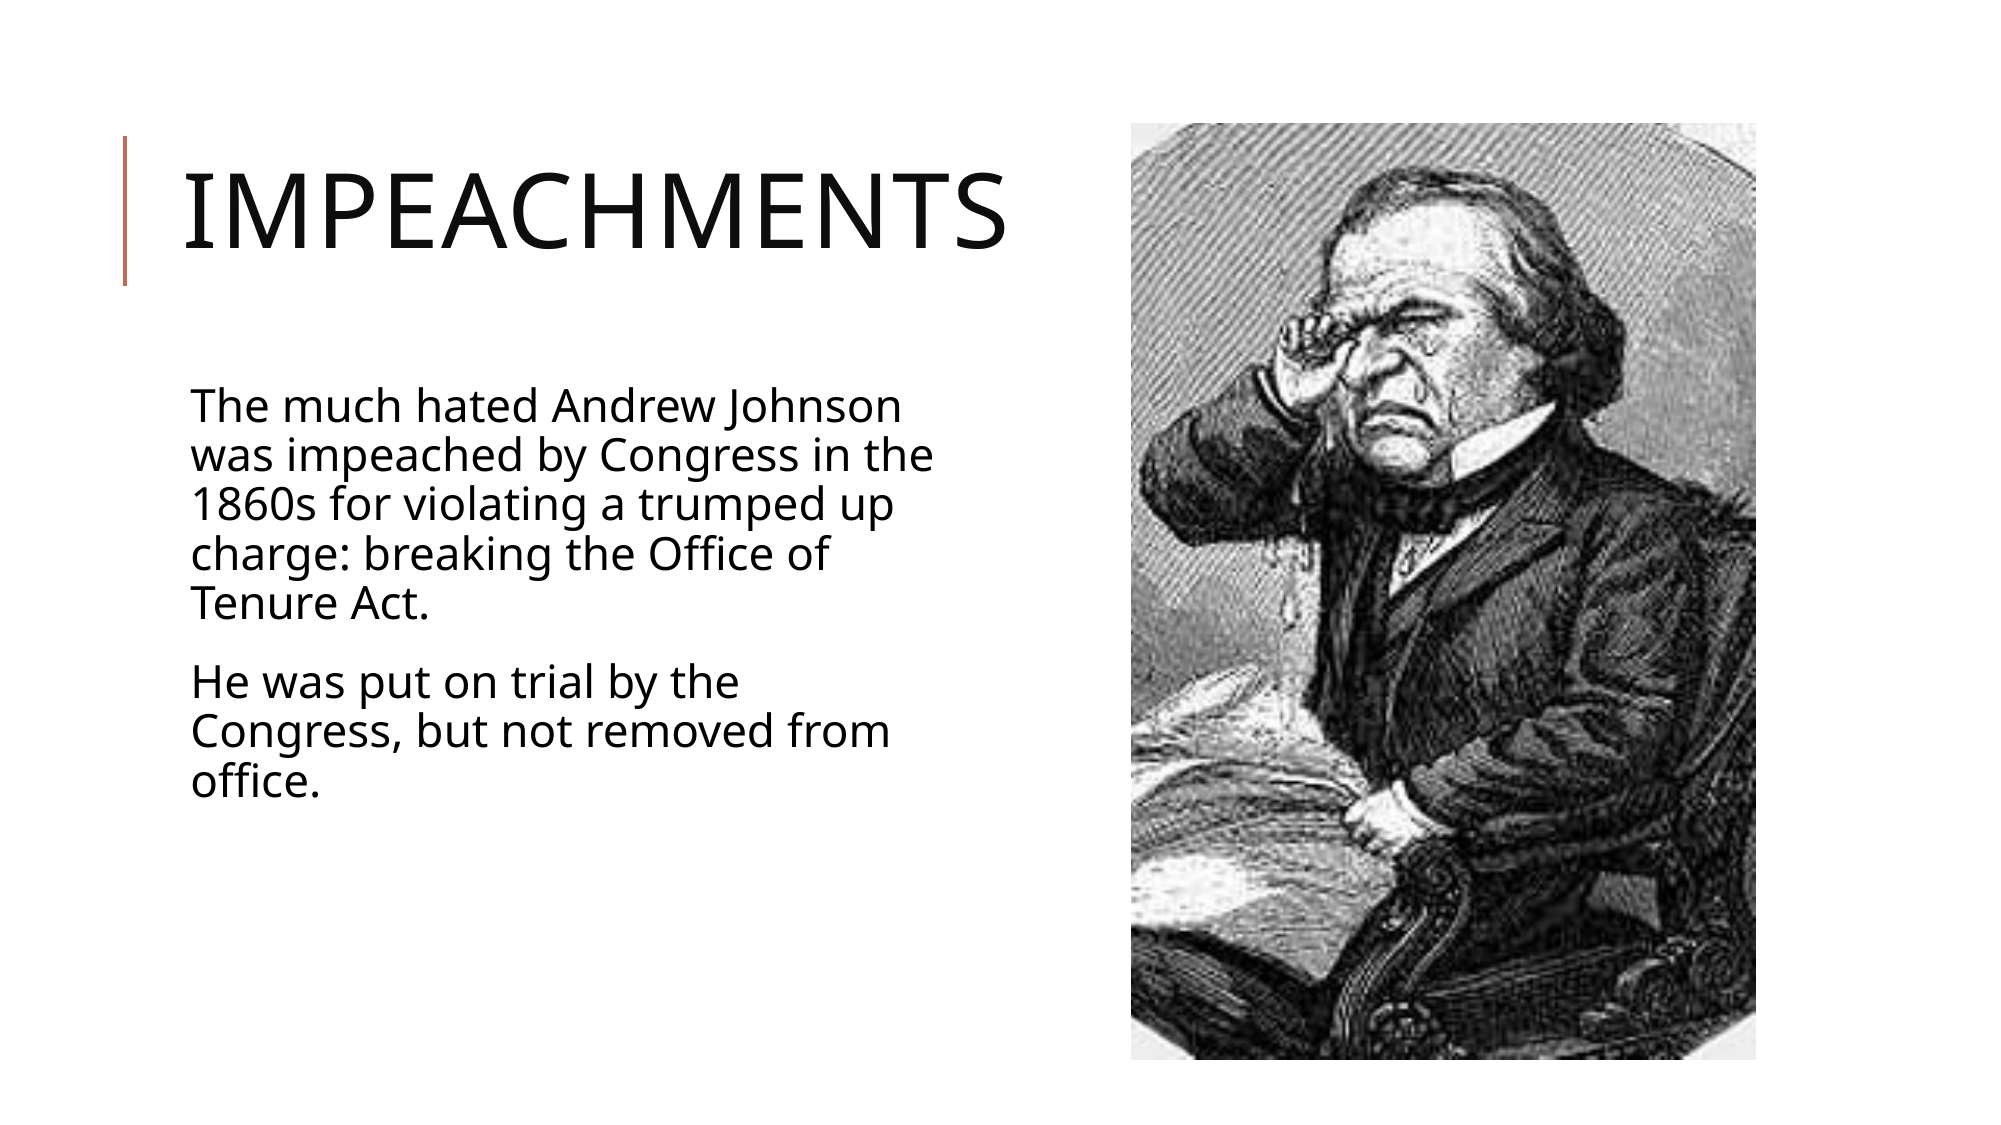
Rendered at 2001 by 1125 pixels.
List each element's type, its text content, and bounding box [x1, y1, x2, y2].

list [1131, 122, 1756, 1060]
list The much hated Andrew Johnson was impeached by Congress in the 1860s for violating a trumped up charge: breaking the Office of Tenure Act. He was put on trial by the Congress, but not removed from office. [168, 375, 948, 1035]
title impeachments [168, 96, 1763, 342]
